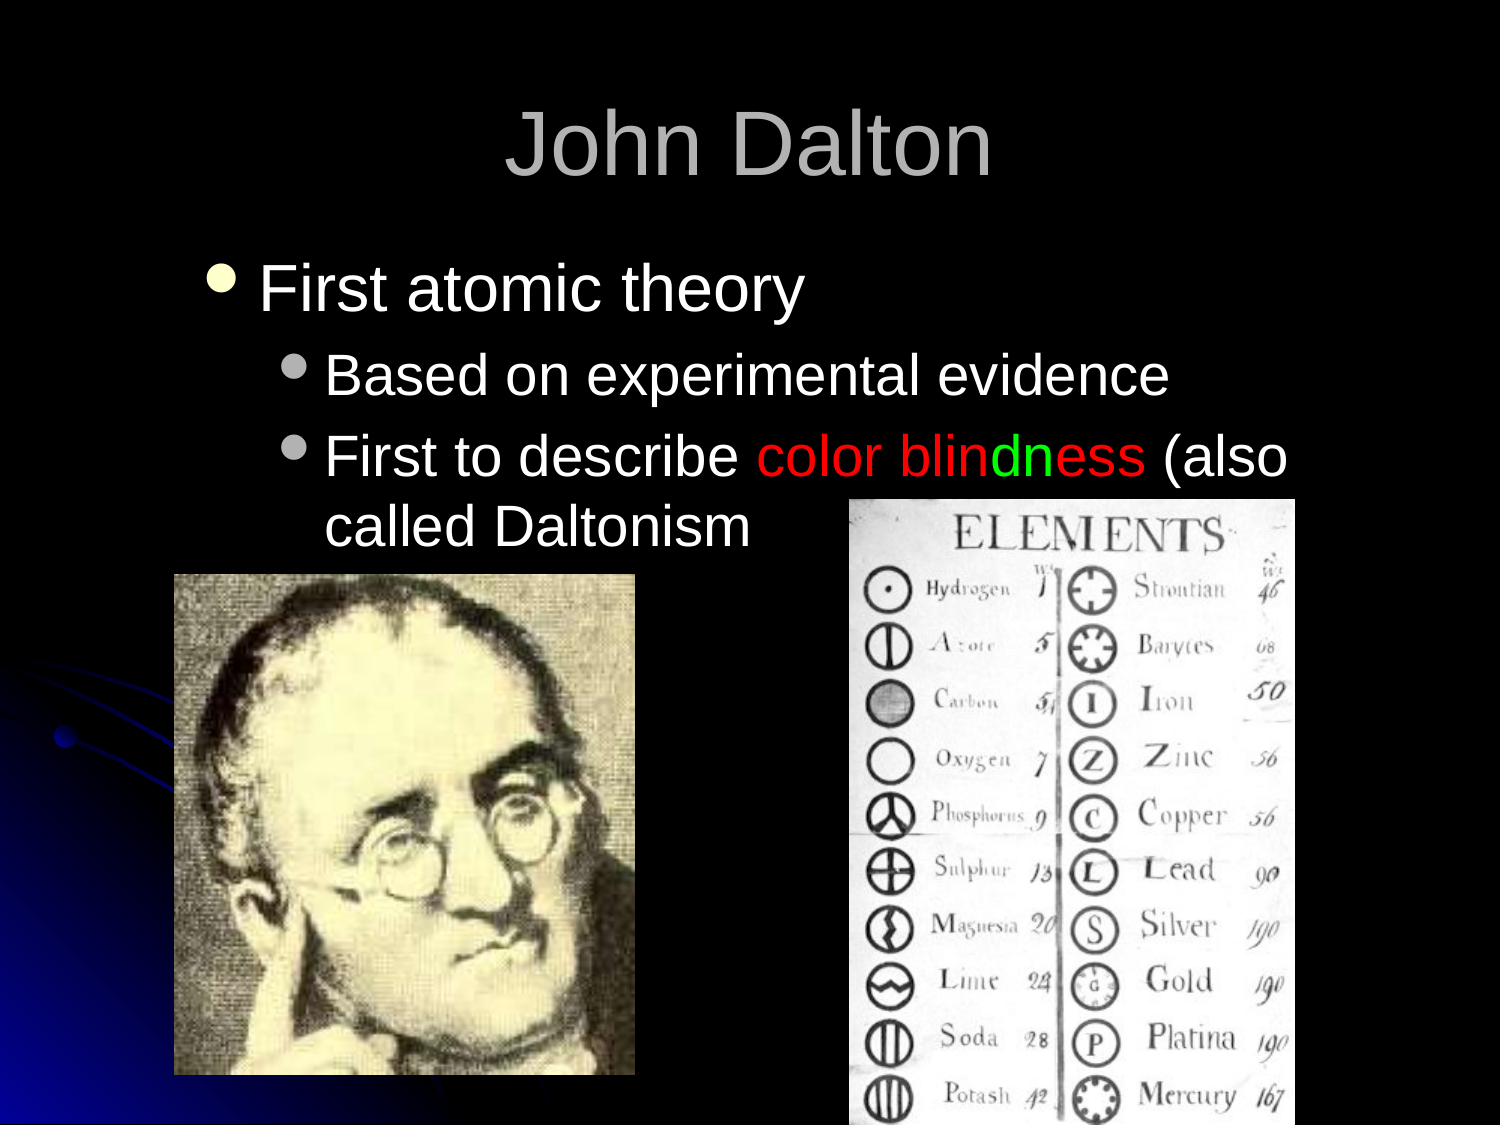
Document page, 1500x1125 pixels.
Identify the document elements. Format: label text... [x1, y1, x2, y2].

picture [849, 499, 1296, 1125]
list First atomic theory Based on experimental evidence First to describe color blindness (also called Daltonism [187, 237, 1426, 913]
title John Dalton [74, 45, 1426, 233]
picture [174, 574, 636, 1076]
